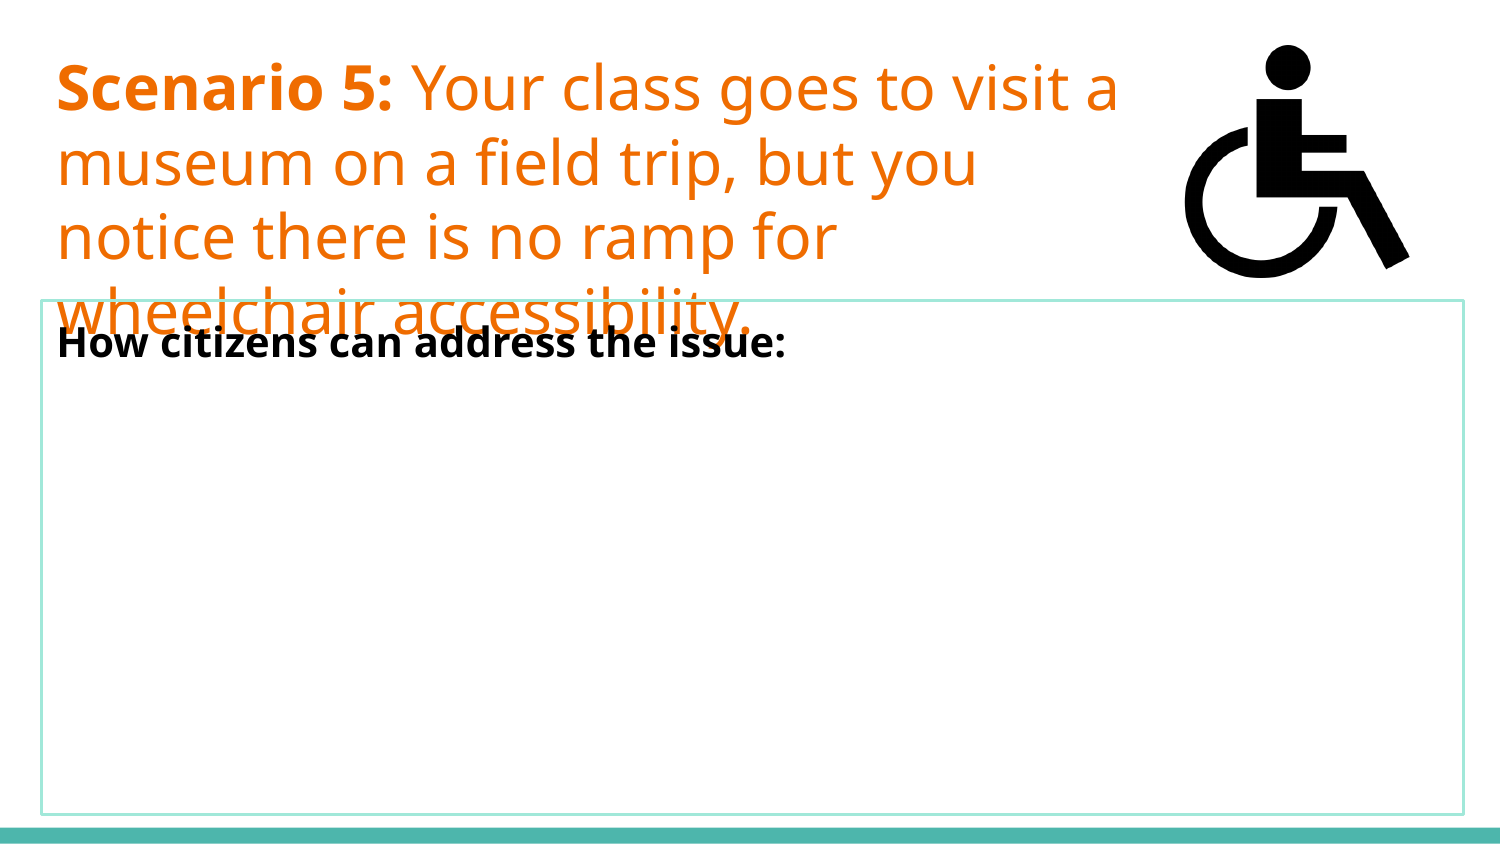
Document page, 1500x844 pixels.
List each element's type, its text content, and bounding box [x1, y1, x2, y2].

title Scenario 5: Your class goes to visit a museum on a field trip, but you notice there is no ramp for wheelchair accessibility. [41, 32, 1181, 300]
list How citizens can address the issue: [41, 300, 1464, 815]
picture [1180, 44, 1414, 278]
